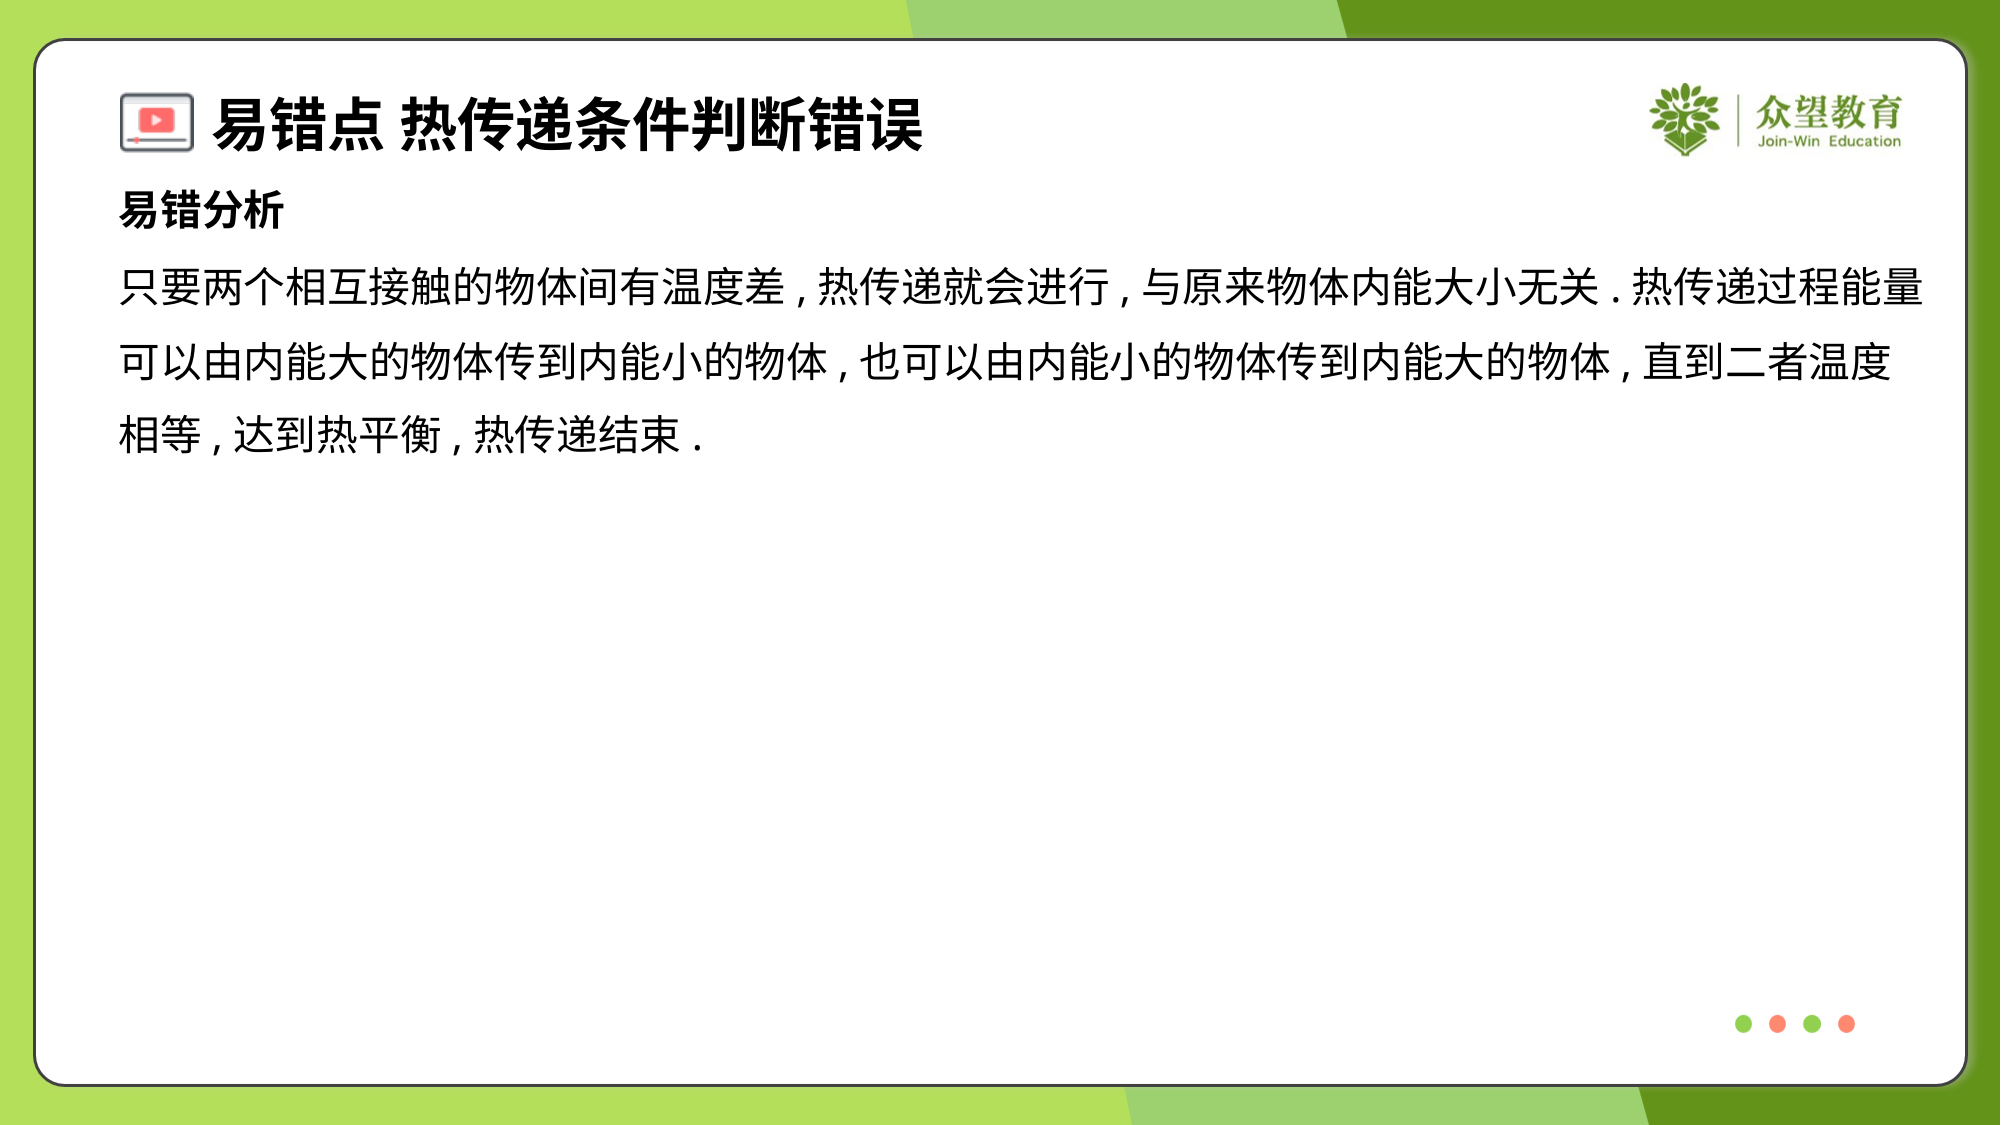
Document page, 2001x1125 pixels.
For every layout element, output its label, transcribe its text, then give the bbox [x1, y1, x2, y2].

text_box 易错分析 只要两个相互接触的物体间有温度差,热传递就会进行,与原来物体内能大小无关.热传递过程能量 可以由内能大的物体传到内能小的物体,也可以由内能小的物体传到内能大的物体,直到二者温度 相等,达到热平衡,热传递结束. [118, 158, 1883, 452]
picture [0, 0, 2000, 1125]
